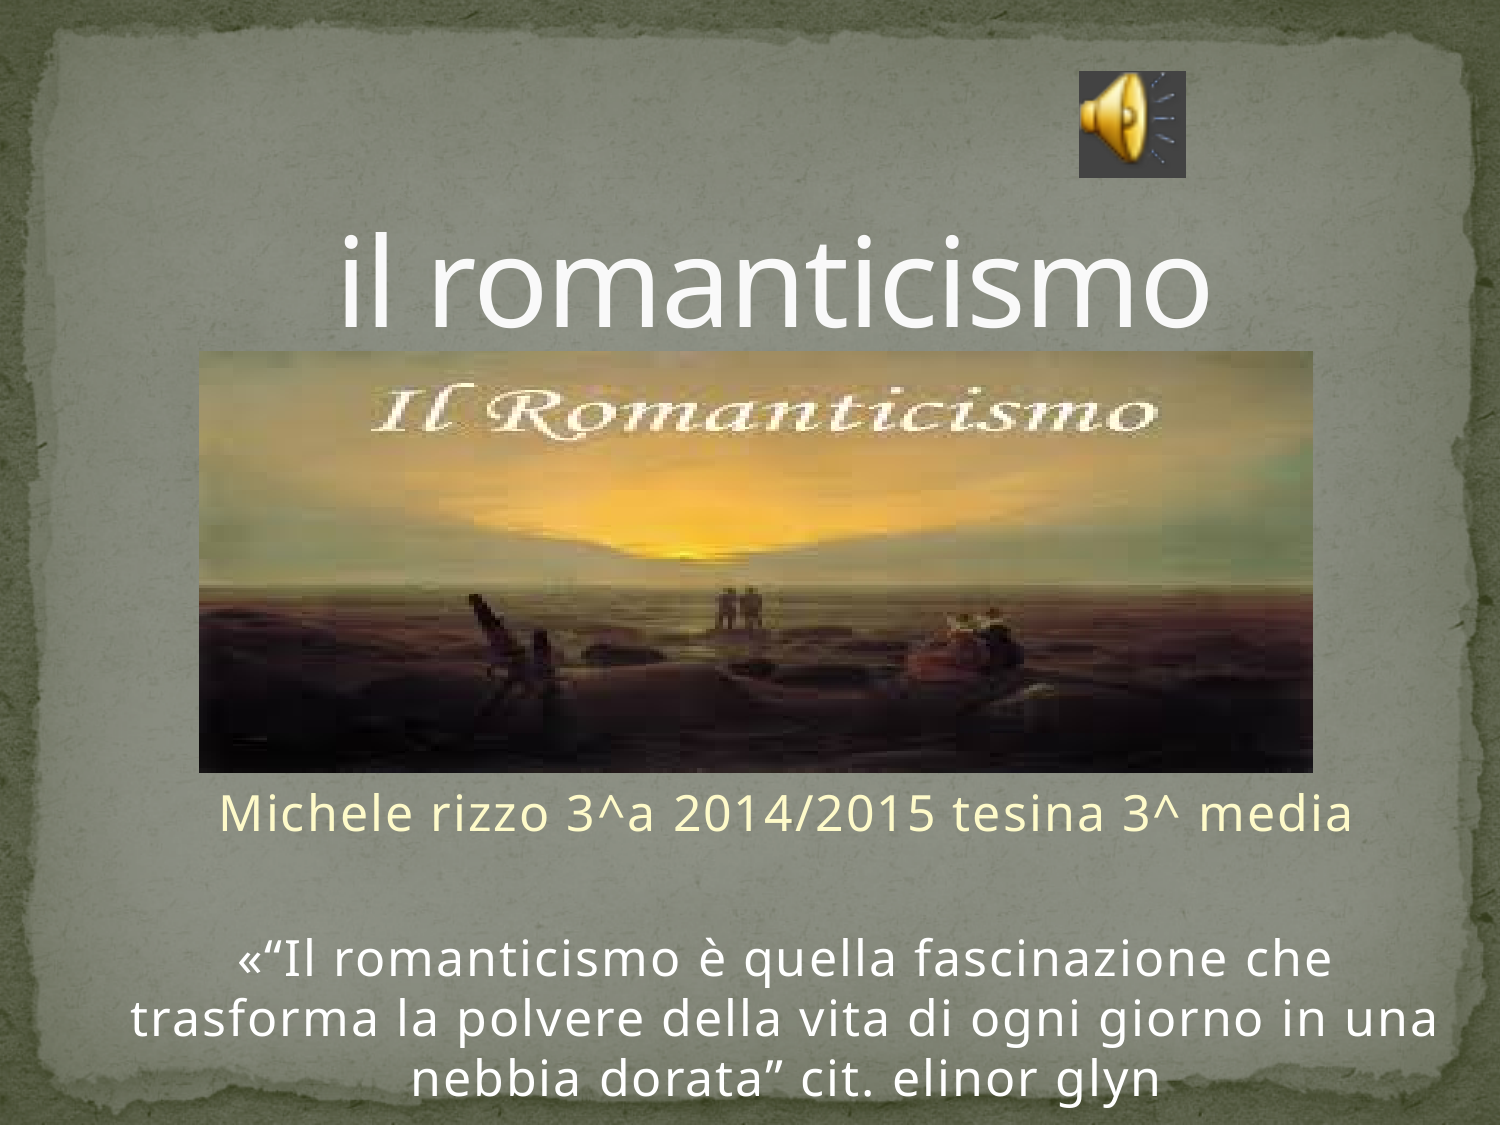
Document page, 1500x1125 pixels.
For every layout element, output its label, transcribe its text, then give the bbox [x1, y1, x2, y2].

subtitle Michele rizzo 3^a 2014/2015 tesina 3^ media «“Il romanticismo è quella fascinazione che trasforma la polvere della vita di ogni giorno in una nebbia dorata” cit. elinor glyn [105, 773, 1469, 962]
picture [1078, 71, 1186, 178]
picture [199, 351, 1313, 773]
title il romanticismo [93, 35, 1457, 361]
